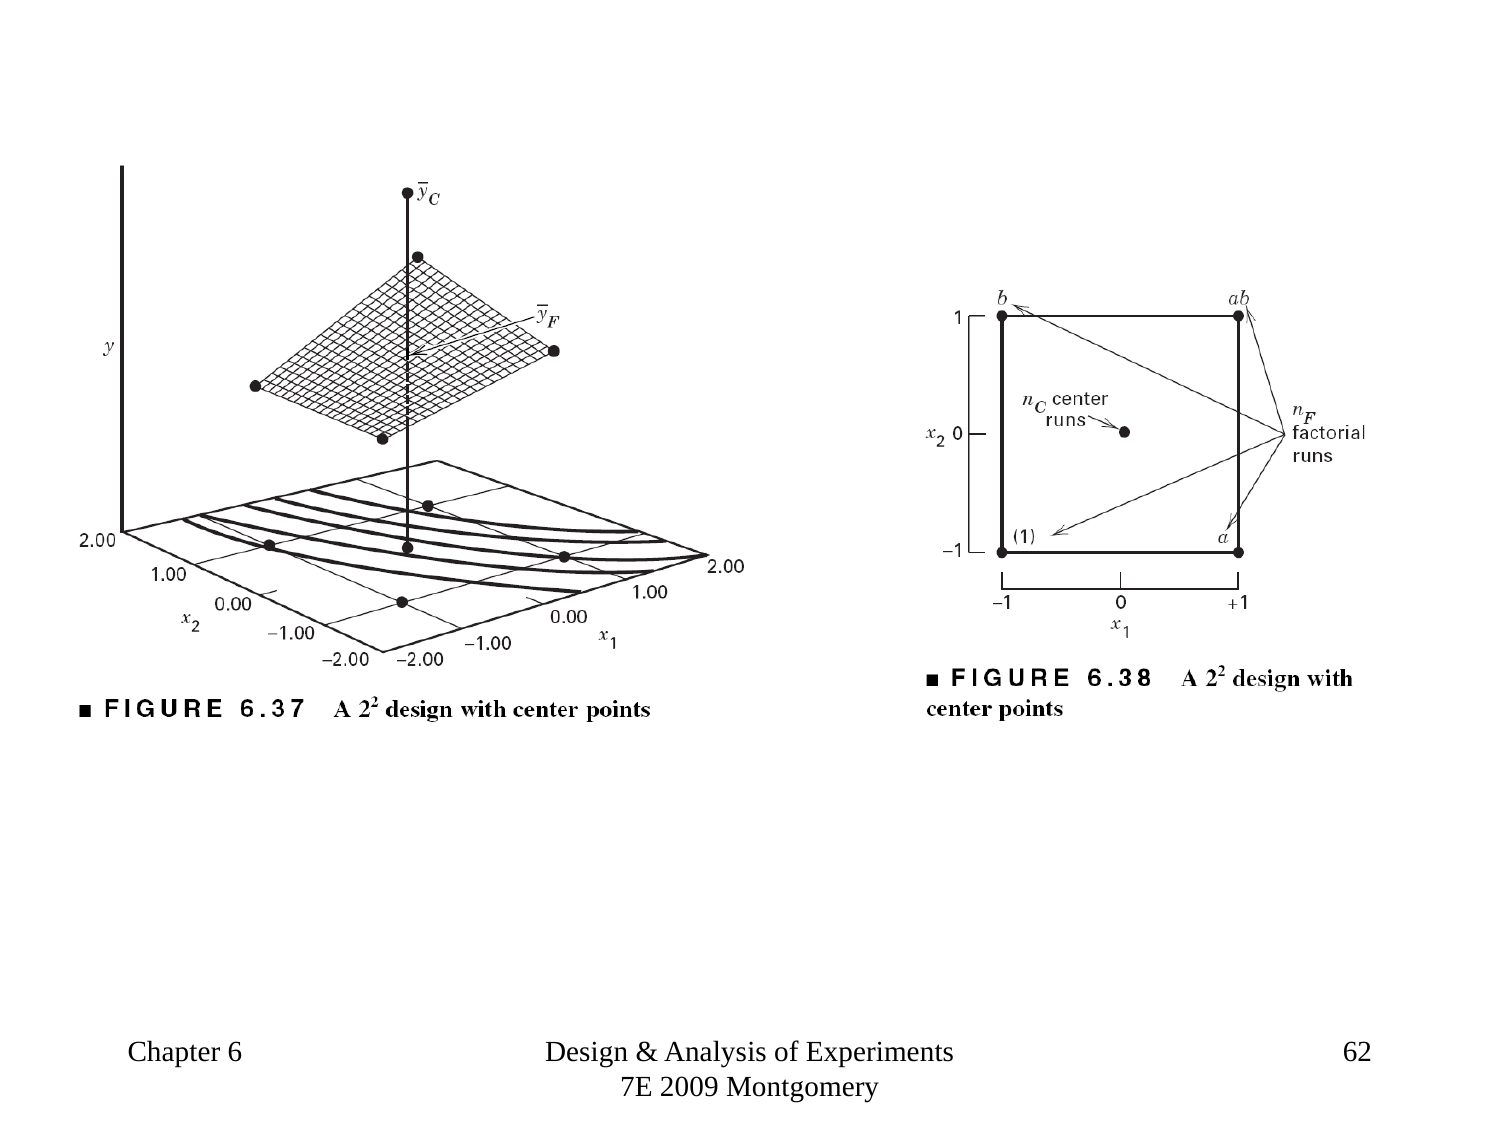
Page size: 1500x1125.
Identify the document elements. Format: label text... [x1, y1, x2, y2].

footer Design & Analysis of Experiments 7E 2009 Montgomery [512, 1024, 988, 1101]
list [62, 137, 1451, 778]
slide_number Chapter 6 [112, 1024, 426, 1101]
slide_number 62 [1074, 1024, 1388, 1101]
